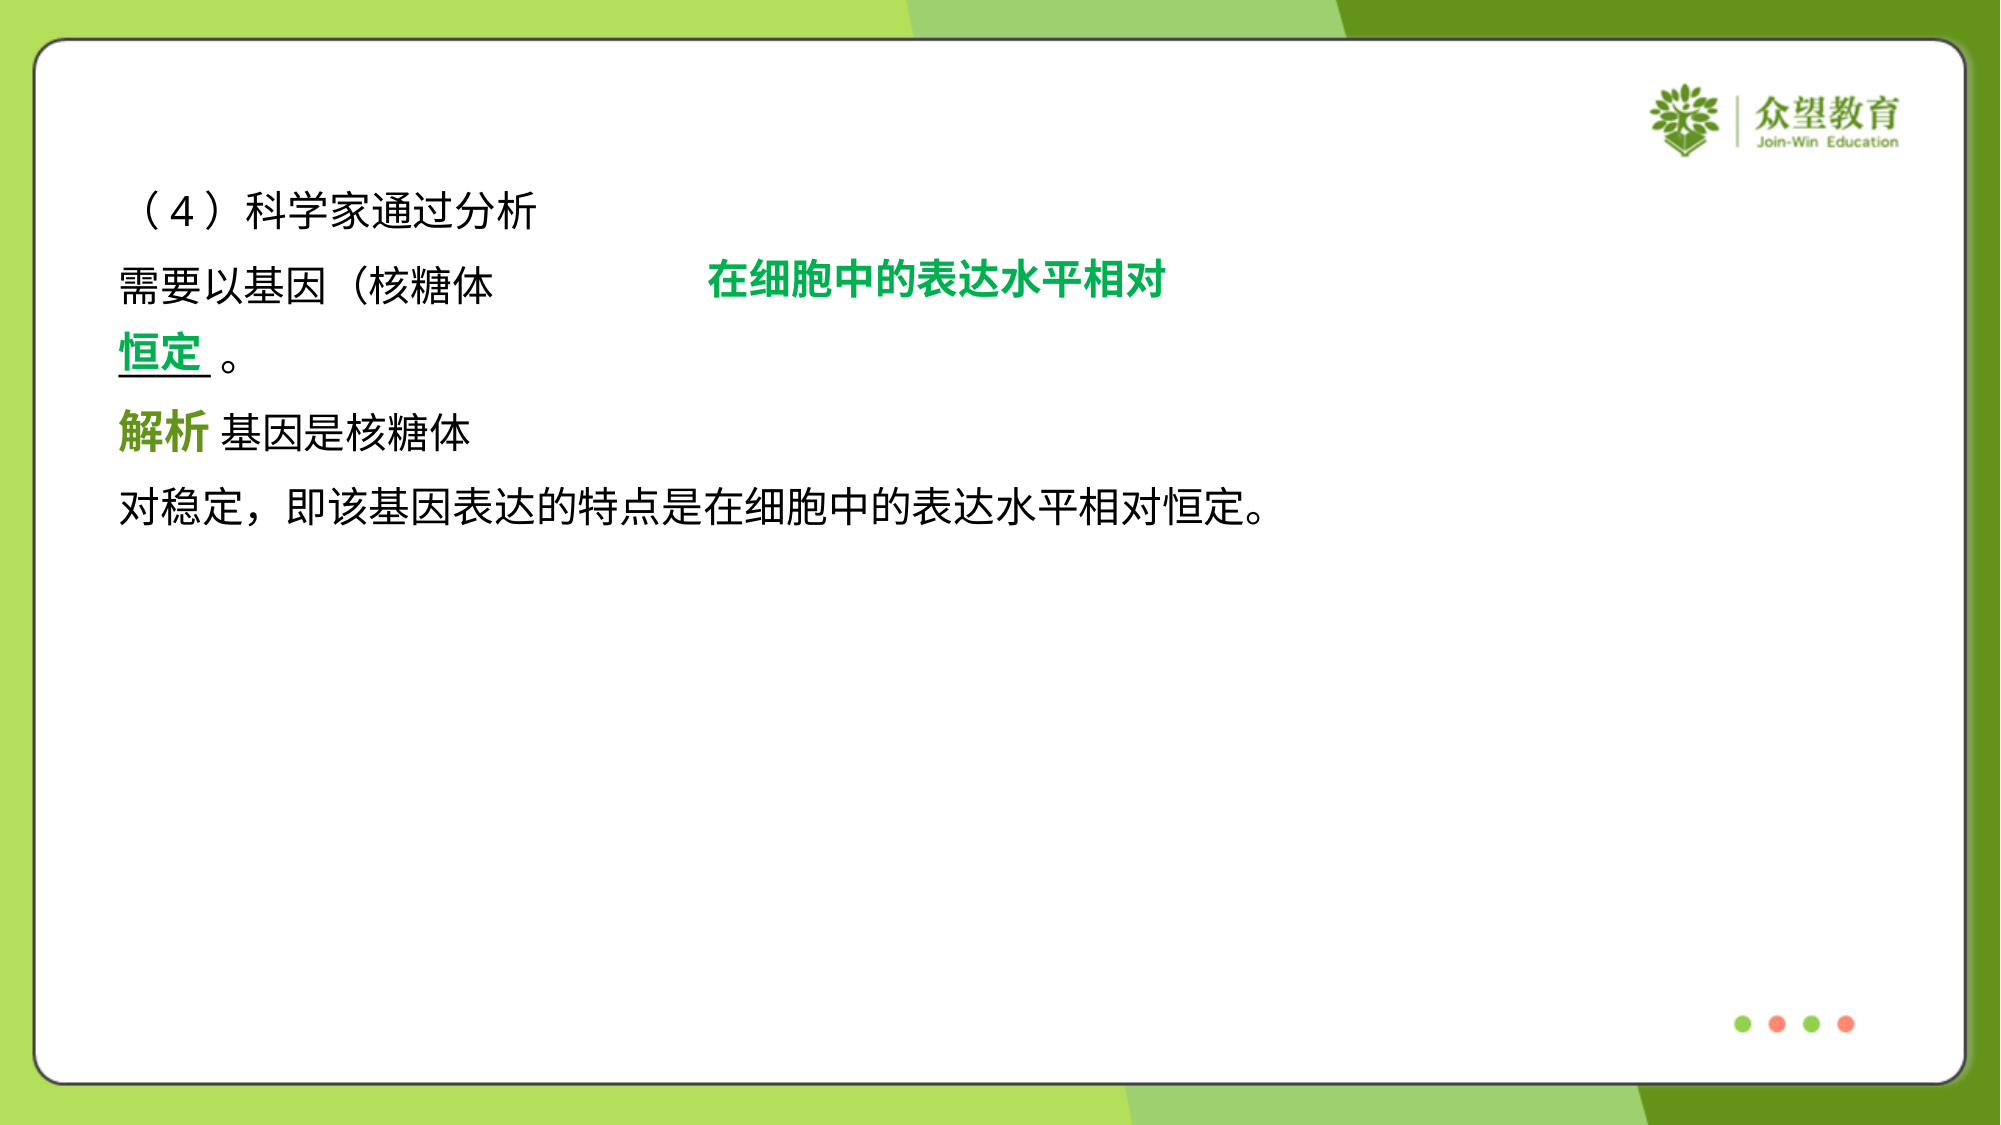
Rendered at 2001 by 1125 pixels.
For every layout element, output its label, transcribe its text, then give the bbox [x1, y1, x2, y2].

picture [0, 0, 2000, 1125]
text_box 在细胞中的表达水平相对 恒定 [118, 228, 1882, 369]
